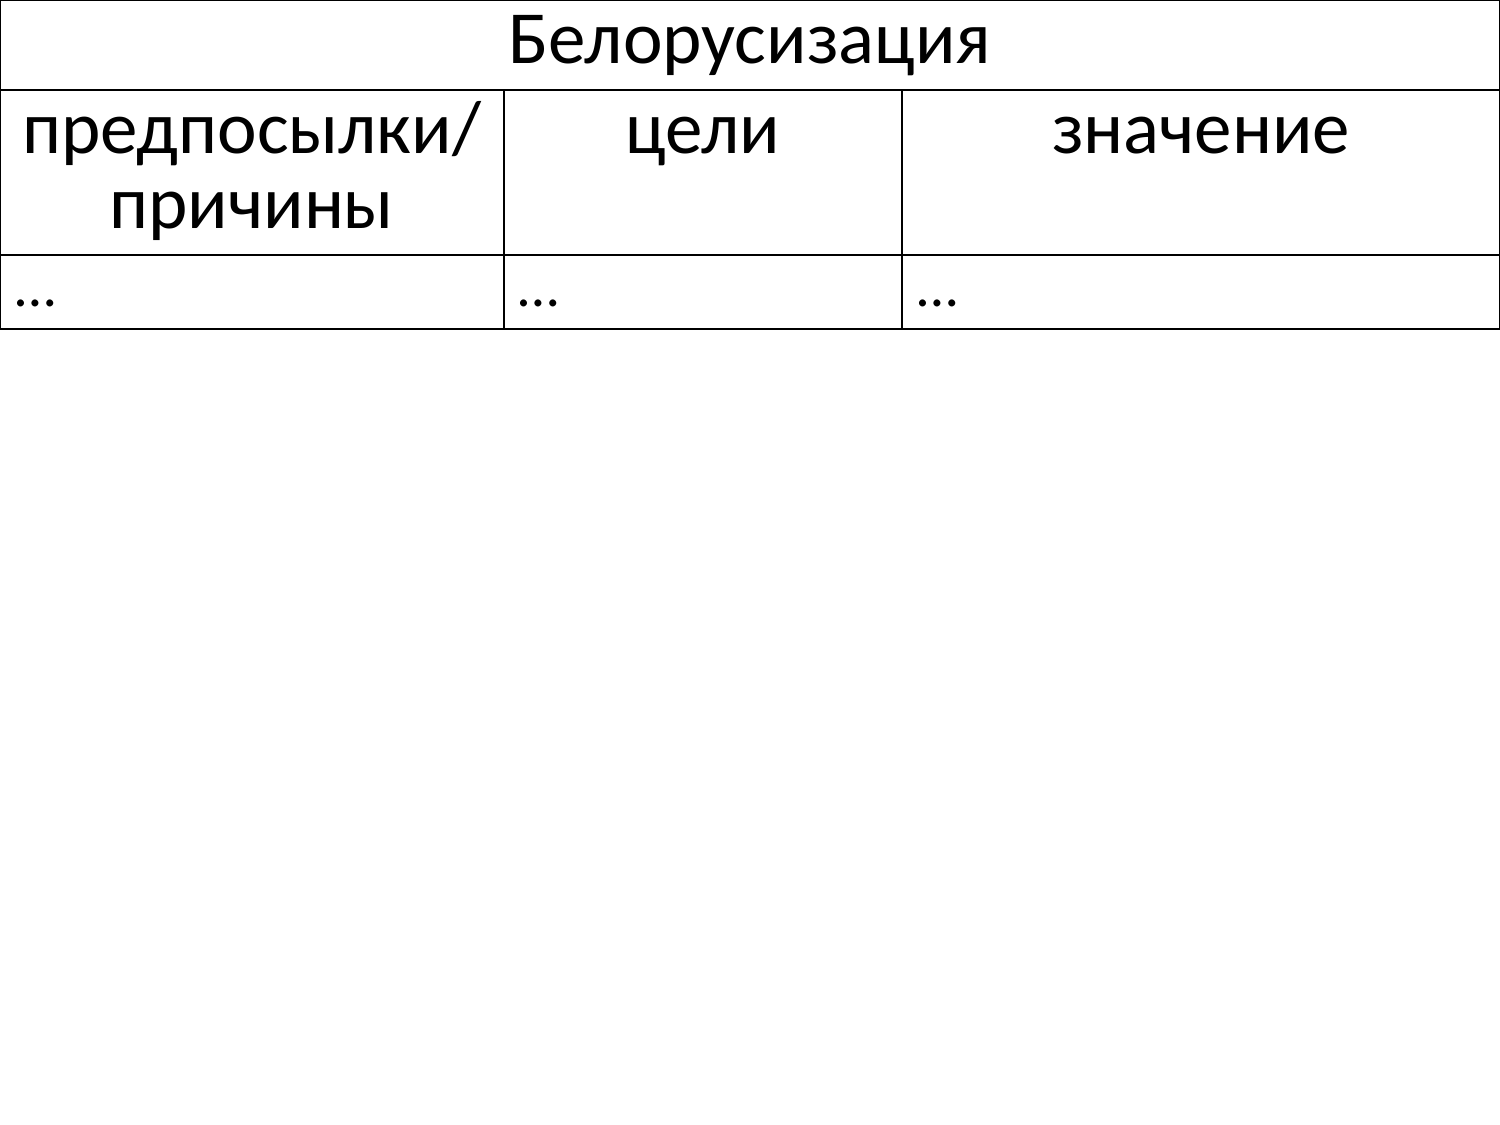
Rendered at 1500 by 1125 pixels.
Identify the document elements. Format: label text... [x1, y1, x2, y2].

table_cell цели [505, 91, 901, 254]
table_cell … [505, 256, 901, 328]
table_cell значение [903, 91, 1499, 254]
table_header Белорусизация [1, 1, 1499, 89]
table_cell … [903, 256, 1499, 328]
table_cell предпосылки/ причины [1, 91, 503, 254]
table_cell … [1, 256, 503, 328]
